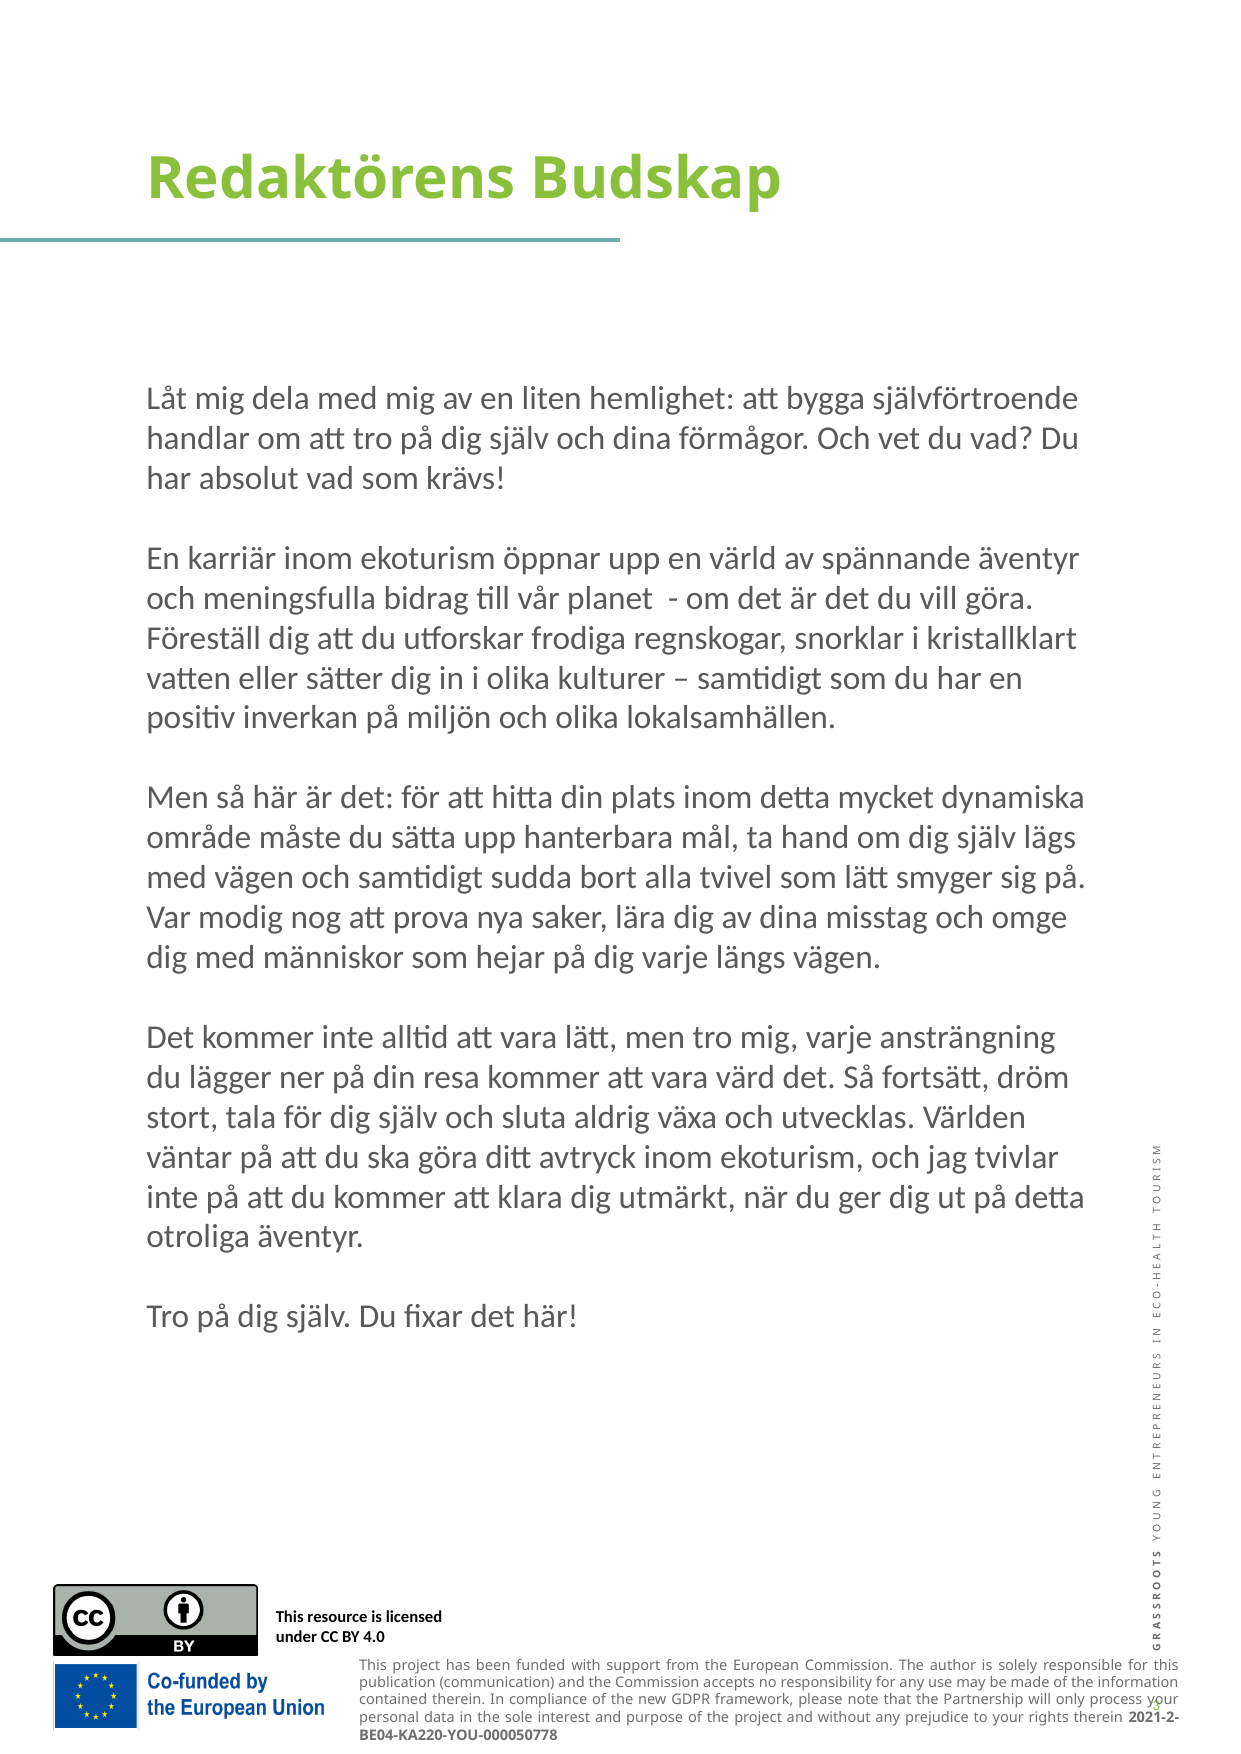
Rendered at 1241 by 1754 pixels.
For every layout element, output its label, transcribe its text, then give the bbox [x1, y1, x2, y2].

list Redaktörens Budskap [131, 132, 1109, 242]
slide_number 3 [1125, 1666, 1187, 1743]
picture [53, 1584, 258, 1656]
picture [51, 1660, 345, 1732]
list Låt mig dela med mig av en liten hemlighet: att bygga självförtroende handlar om att tro på dig själv och dina förmågor. Och vet du vad? Du har absolut vad som krävs! En karriär inom ekoturism öppnar upp en värld av spännande äventyr och meningsfulla bidrag till vår planet - om det är det du vill göra. Föreställ dig att du utforskar frodiga regnskogar, snorklar i kristallklart vatten eller sätter dig in i olika kulturer – samtidigt som du har en positiv inverkan på miljön och olika lokalsamhällen. Men så här är det: för att hitta din plats inom detta mycket dynamiska område måste du sätta upp hanterbara mål, ta hand om dig själv lägs med vägen och samtidigt sudda bort alla tvivel som lätt smyger sig på. Var modig nog att prova nya saker, lära dig av dina misstag och omge dig med människor som hejar på dig varje längs vägen. Det kommer inte alltid att vara lätt, men tro mig, varje ansträngning du lägger ner på din resa kommer att vara värd det. Så fortsätt, dröm stort, tala för dig själv och sluta aldrig växa och utvecklas. Världen väntar på att du ska göra ditt avtryck inom ekoturism, och jag tvivlar inte på att du kommer att klara dig utmärkt, när du ger dig ut på detta otroliga äventyr. Tro på dig själv. Du fixar det här! [131, 368, 1109, 1583]
